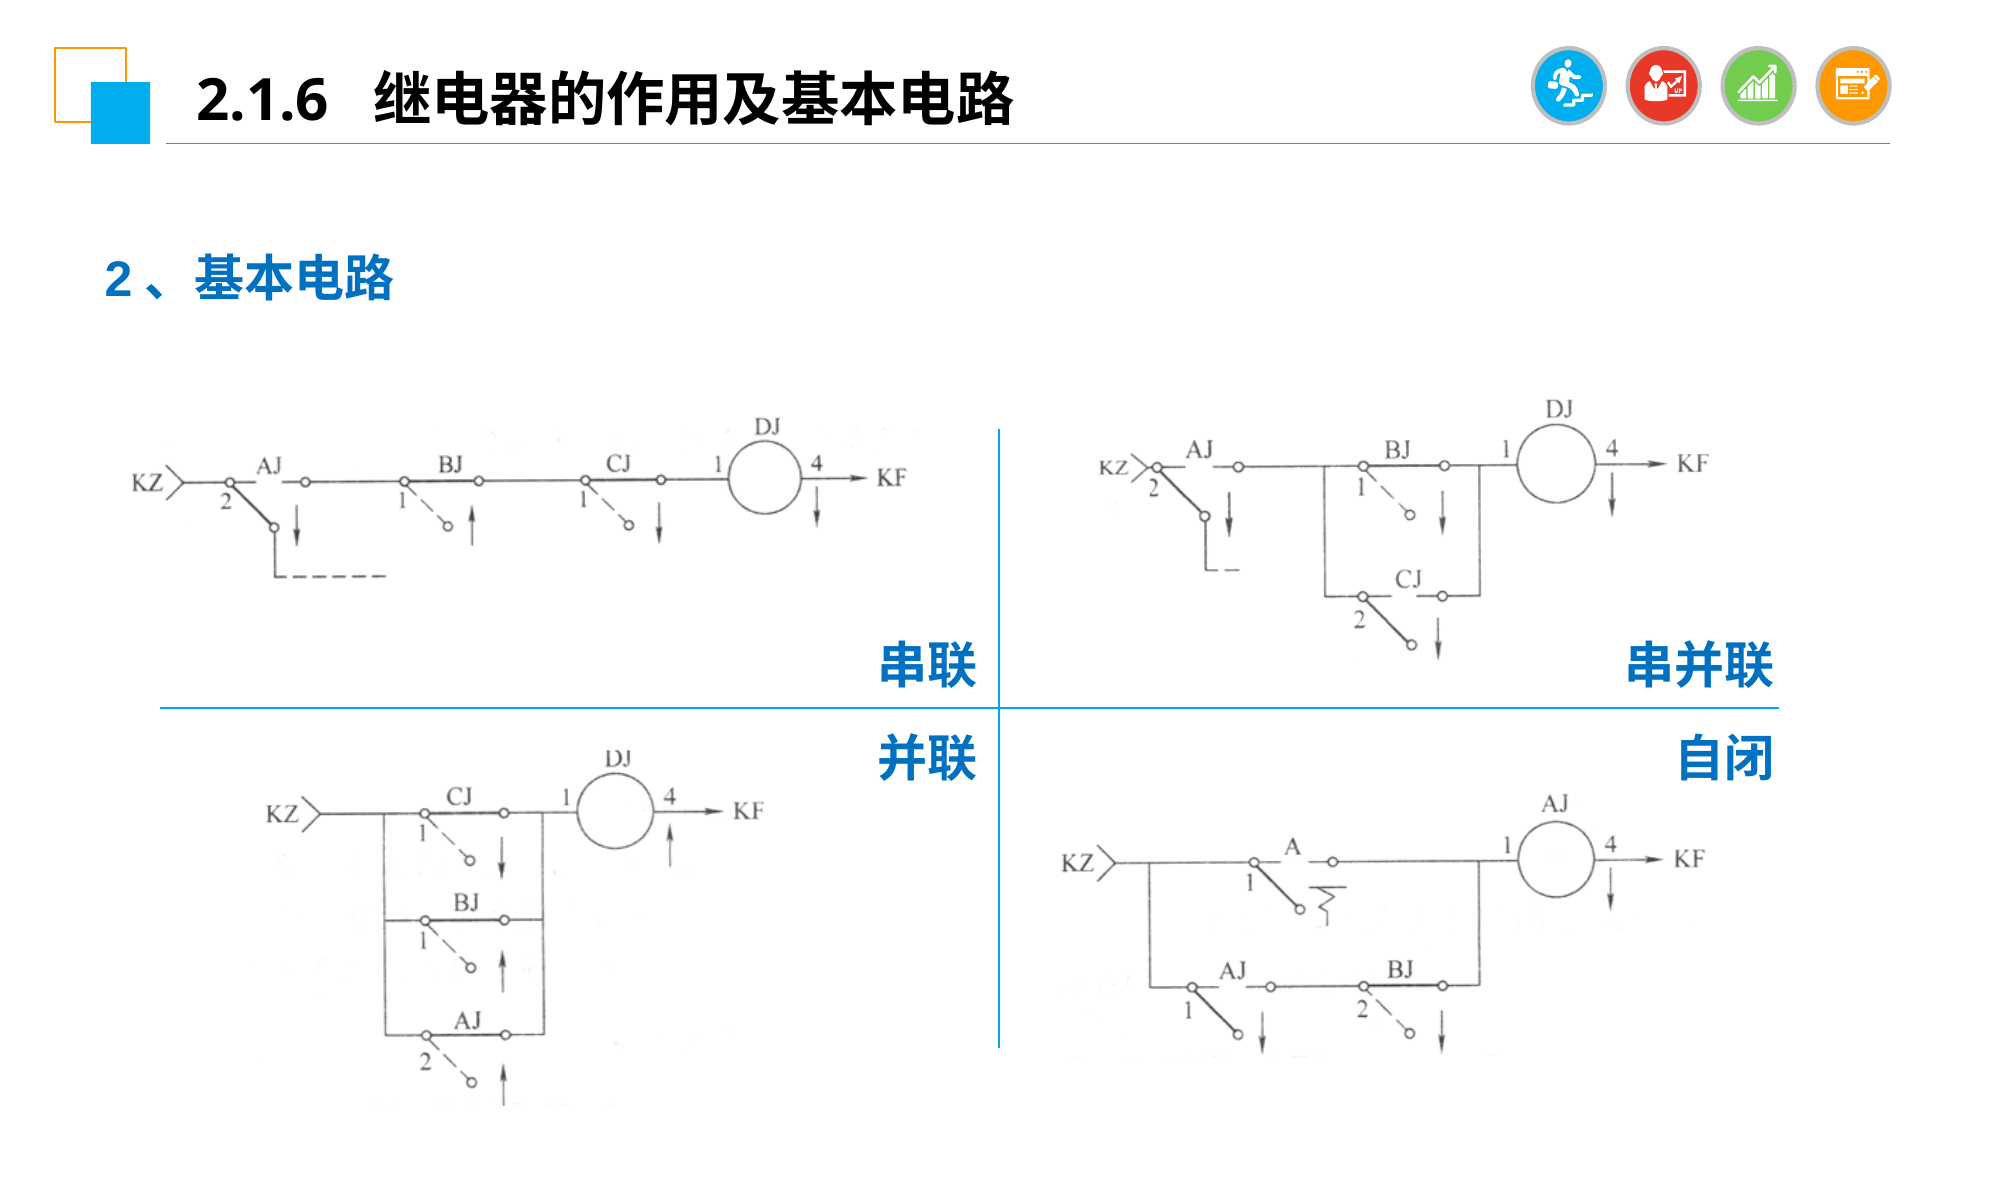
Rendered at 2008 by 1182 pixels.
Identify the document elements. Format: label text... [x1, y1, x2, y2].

text_box 串并联 [1214, 625, 1790, 701]
picture [253, 742, 775, 1106]
picture [1097, 391, 1717, 667]
text_box 自闭 [1214, 719, 1790, 795]
text_box 串联 [418, 625, 993, 701]
text_box 并联 [418, 719, 993, 795]
picture [113, 402, 934, 587]
text_box 2.1.6 继电器的作用及基本电路 [175, 51, 1035, 142]
text_box 2、基本电路 [89, 238, 665, 314]
picture [1050, 789, 1719, 1066]
